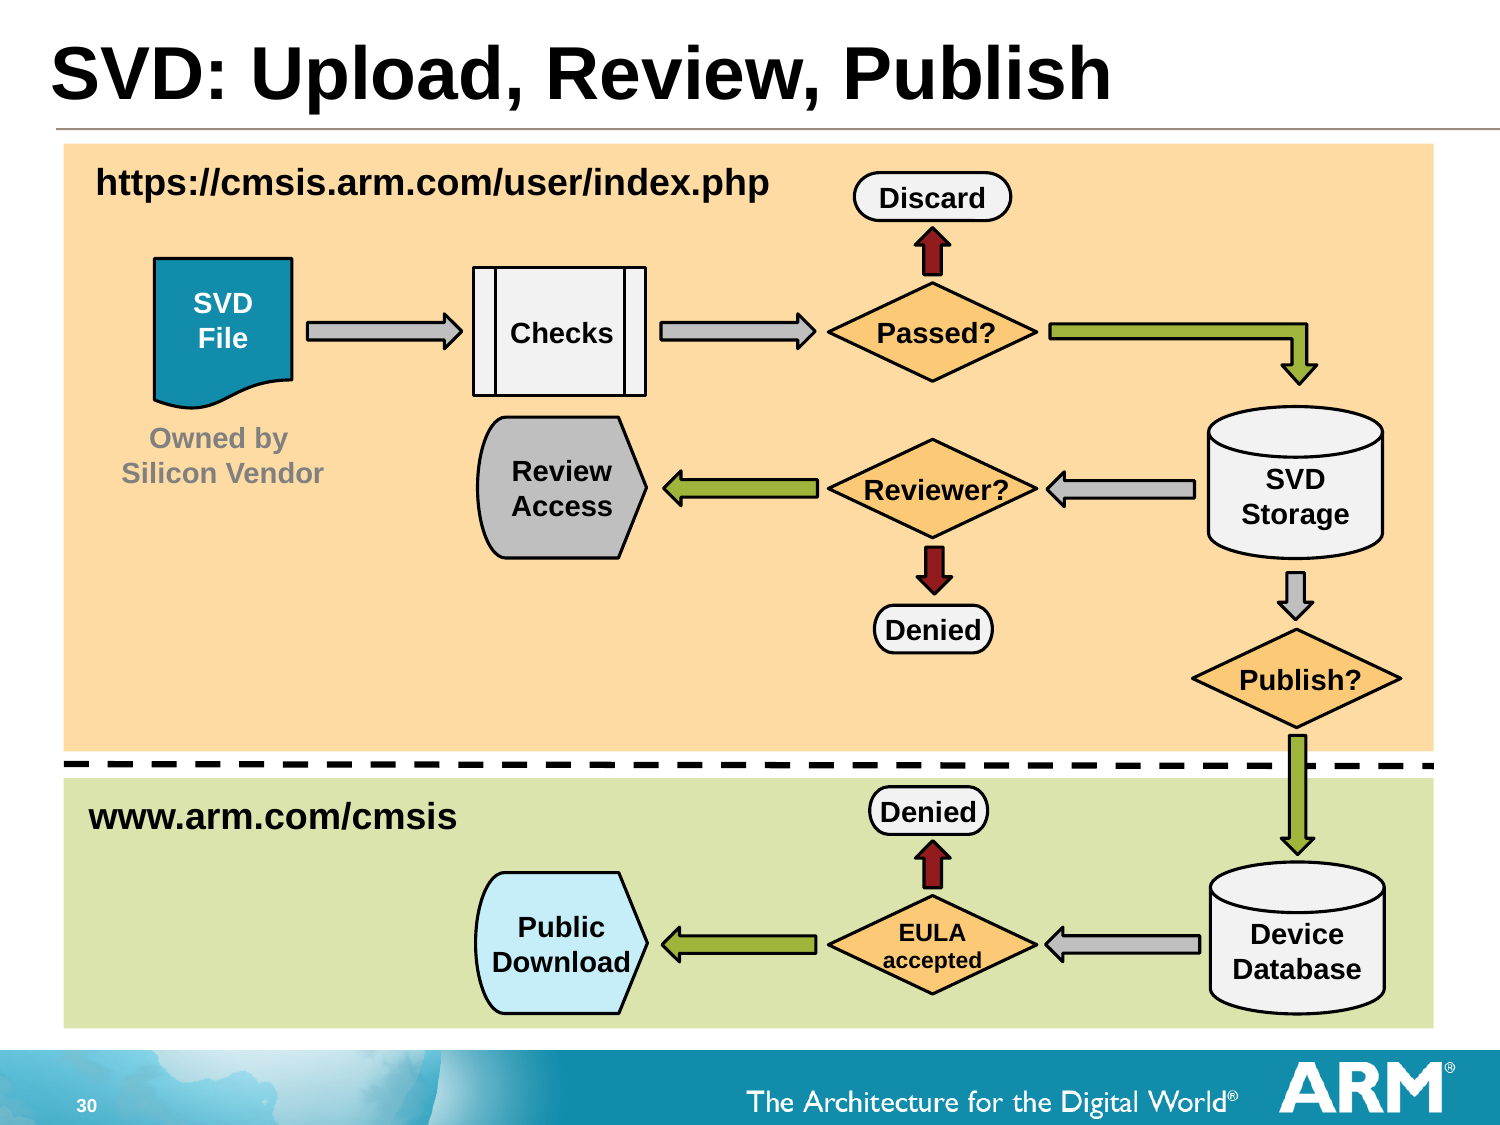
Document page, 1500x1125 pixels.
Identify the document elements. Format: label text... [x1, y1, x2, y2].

title SVD: Upload, Review, Publish [35, 1, 1476, 139]
text_box SVD File [154, 258, 292, 408]
text_box [63, 778, 1434, 1029]
text_box [661, 313, 816, 349]
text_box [63, 763, 1435, 767]
text_box [915, 227, 951, 275]
text_box [1045, 927, 1200, 962]
text_box Reviewer? [828, 439, 1037, 538]
text_box [1049, 323, 1317, 385]
text_box Owned by Silicon Vendor [83, 412, 363, 497]
text_box [663, 470, 818, 506]
text_box Public Download [475, 872, 648, 1014]
text_box SVD Storage [1208, 406, 1383, 559]
text_box [916, 547, 952, 595]
text_box EULA accepted [828, 895, 1037, 995]
text_box [1289, 735, 1306, 762]
text_box Device Database [1210, 861, 1385, 1014]
text_box [1278, 572, 1314, 620]
text_box https://cmsis.arm.com/user/index.php [80, 151, 786, 211]
text_box Review Access [477, 417, 647, 559]
text_box [63, 143, 1434, 752]
text_box www.arm.com/cmsis [73, 784, 473, 845]
text_box Denied [869, 786, 988, 835]
text_box Denied [874, 605, 993, 653]
text_box Publish? [1192, 629, 1401, 728]
text_box [1046, 471, 1195, 507]
text_box [307, 313, 462, 349]
text_box Discard [854, 172, 1011, 221]
text_box Checks [473, 267, 646, 396]
picture [0, 780, 1500, 1125]
text_box [915, 840, 951, 888]
text_box [1281, 776, 1315, 855]
text_box [662, 927, 816, 963]
text_box Passed? [828, 282, 1037, 382]
